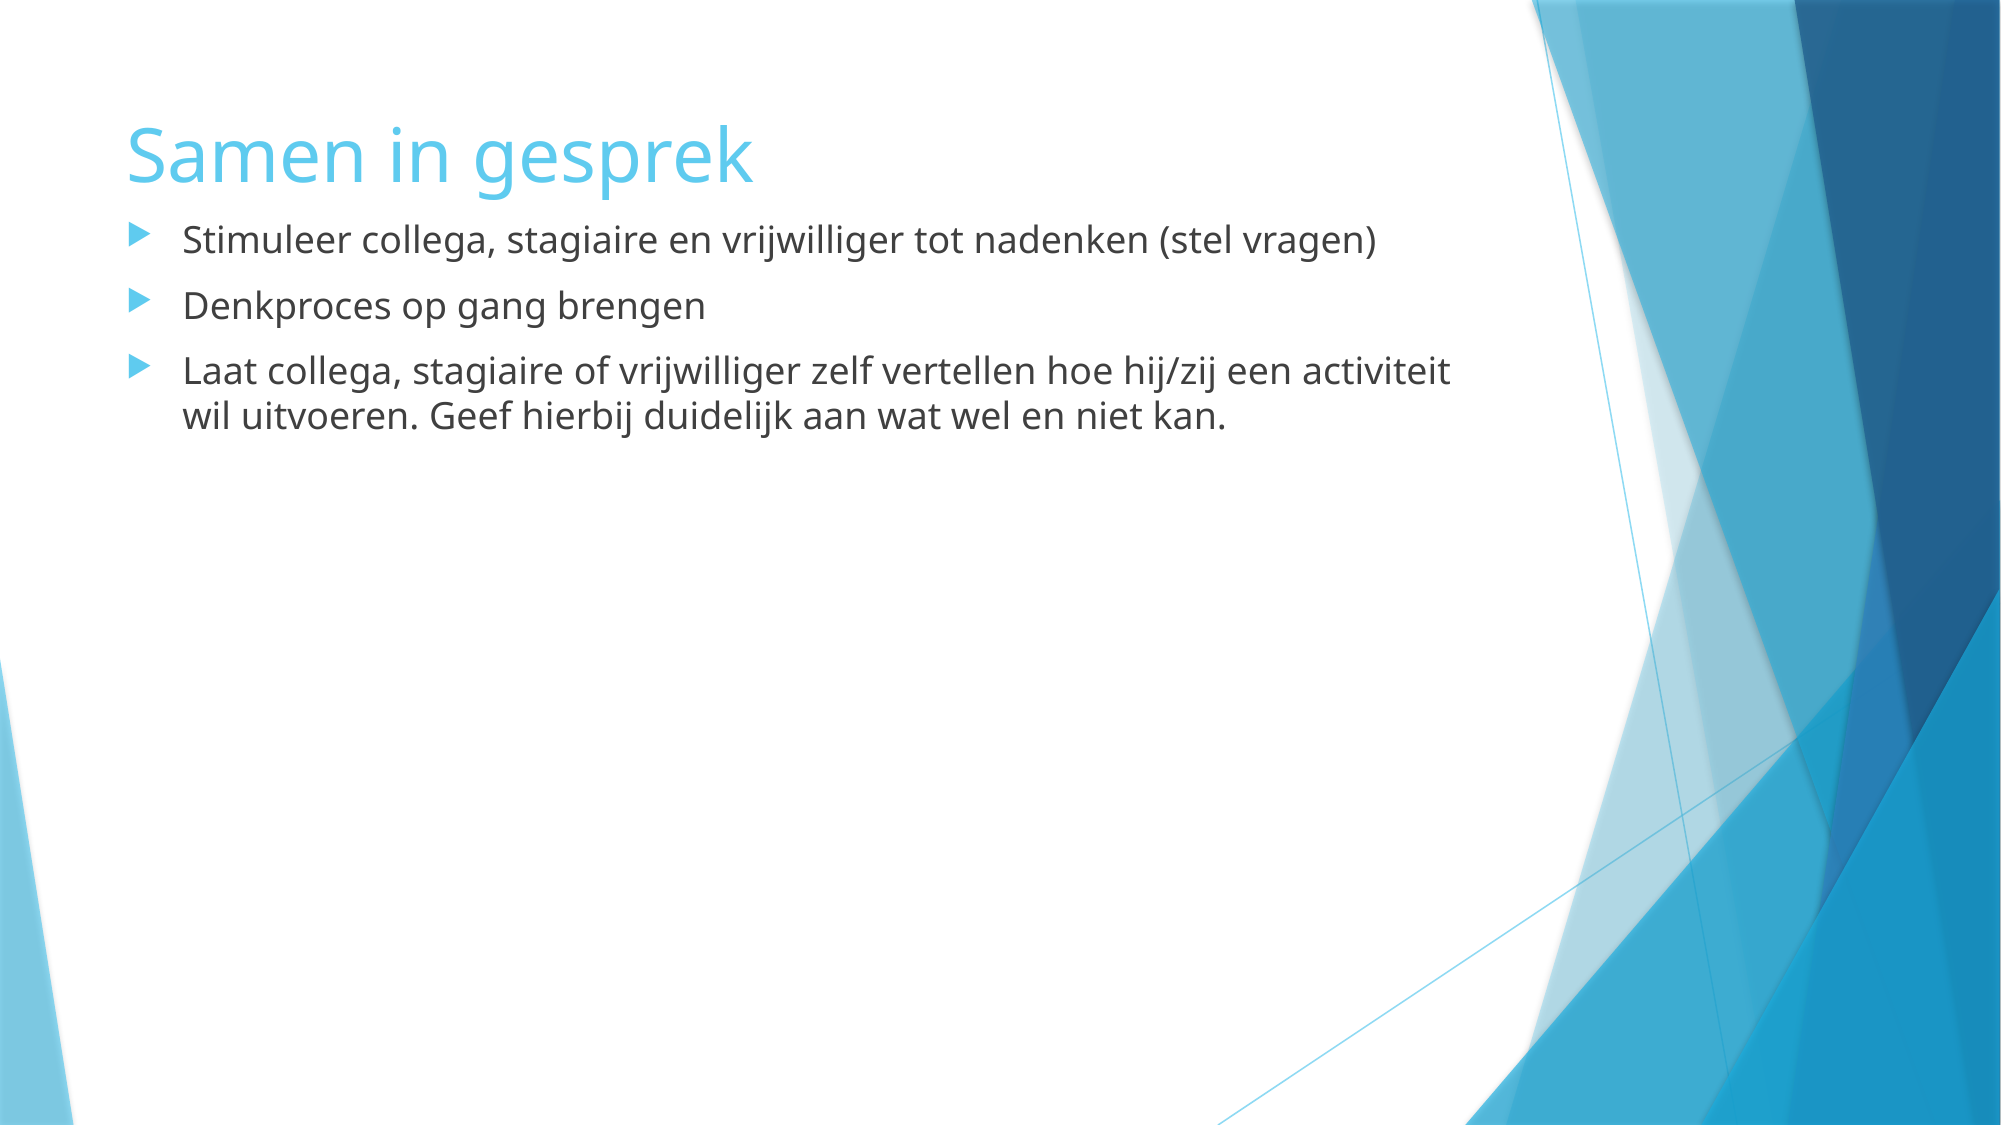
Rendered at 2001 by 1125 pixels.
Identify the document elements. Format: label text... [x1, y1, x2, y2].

list Stimuleer collega, stagiaire en vrijwilliger tot nadenken (stel vragen) Denkproces op gang brengen Laat collega, stagiaire of vrijwilliger zelf vertellen hoe hij/zij een activiteit wil uitvoeren. Geef hierbij duidelijk aan wat wel en niet kan. [111, 208, 1522, 845]
title Samen in gesprek [111, 99, 1522, 208]
